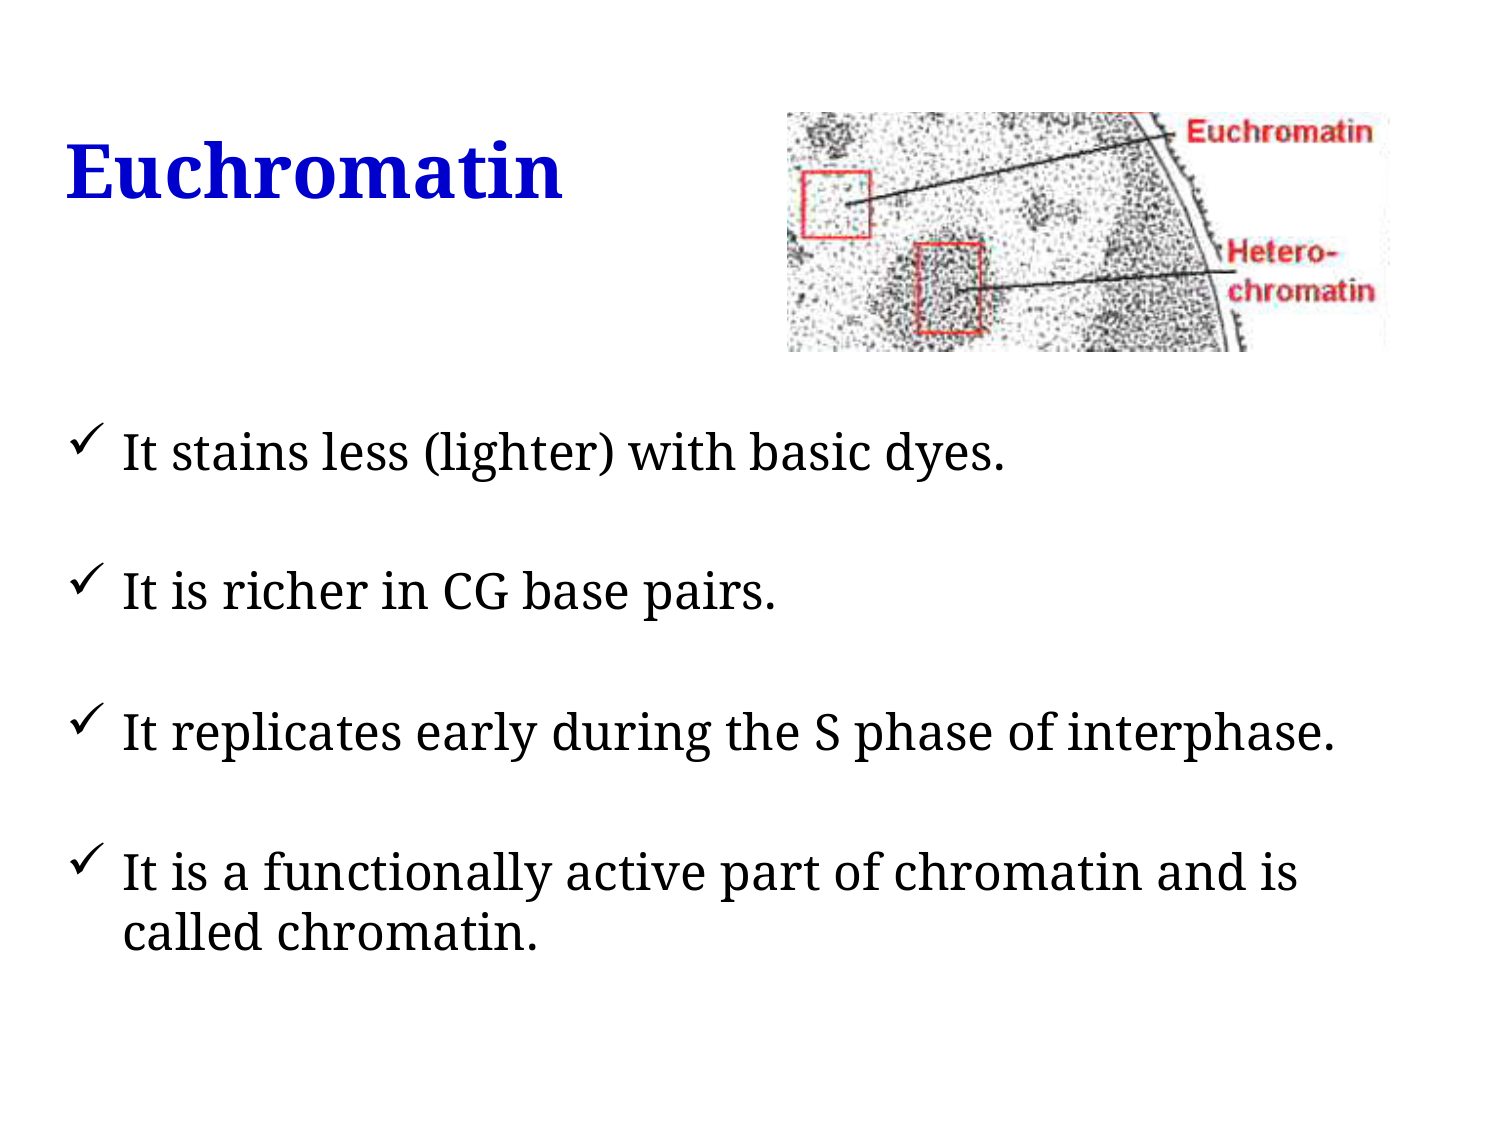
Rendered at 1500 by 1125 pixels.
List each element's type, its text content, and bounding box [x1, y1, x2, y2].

picture [787, 112, 1390, 353]
subtitle It stains less (lighter) with basic dyes. It is richer in CG base pairs. It replicates early during the S phase of interphase. It is a functionally active part of chromatin and is called chromatin.. [37, 412, 1388, 1050]
title Euchromatin [50, 75, 1400, 263]
